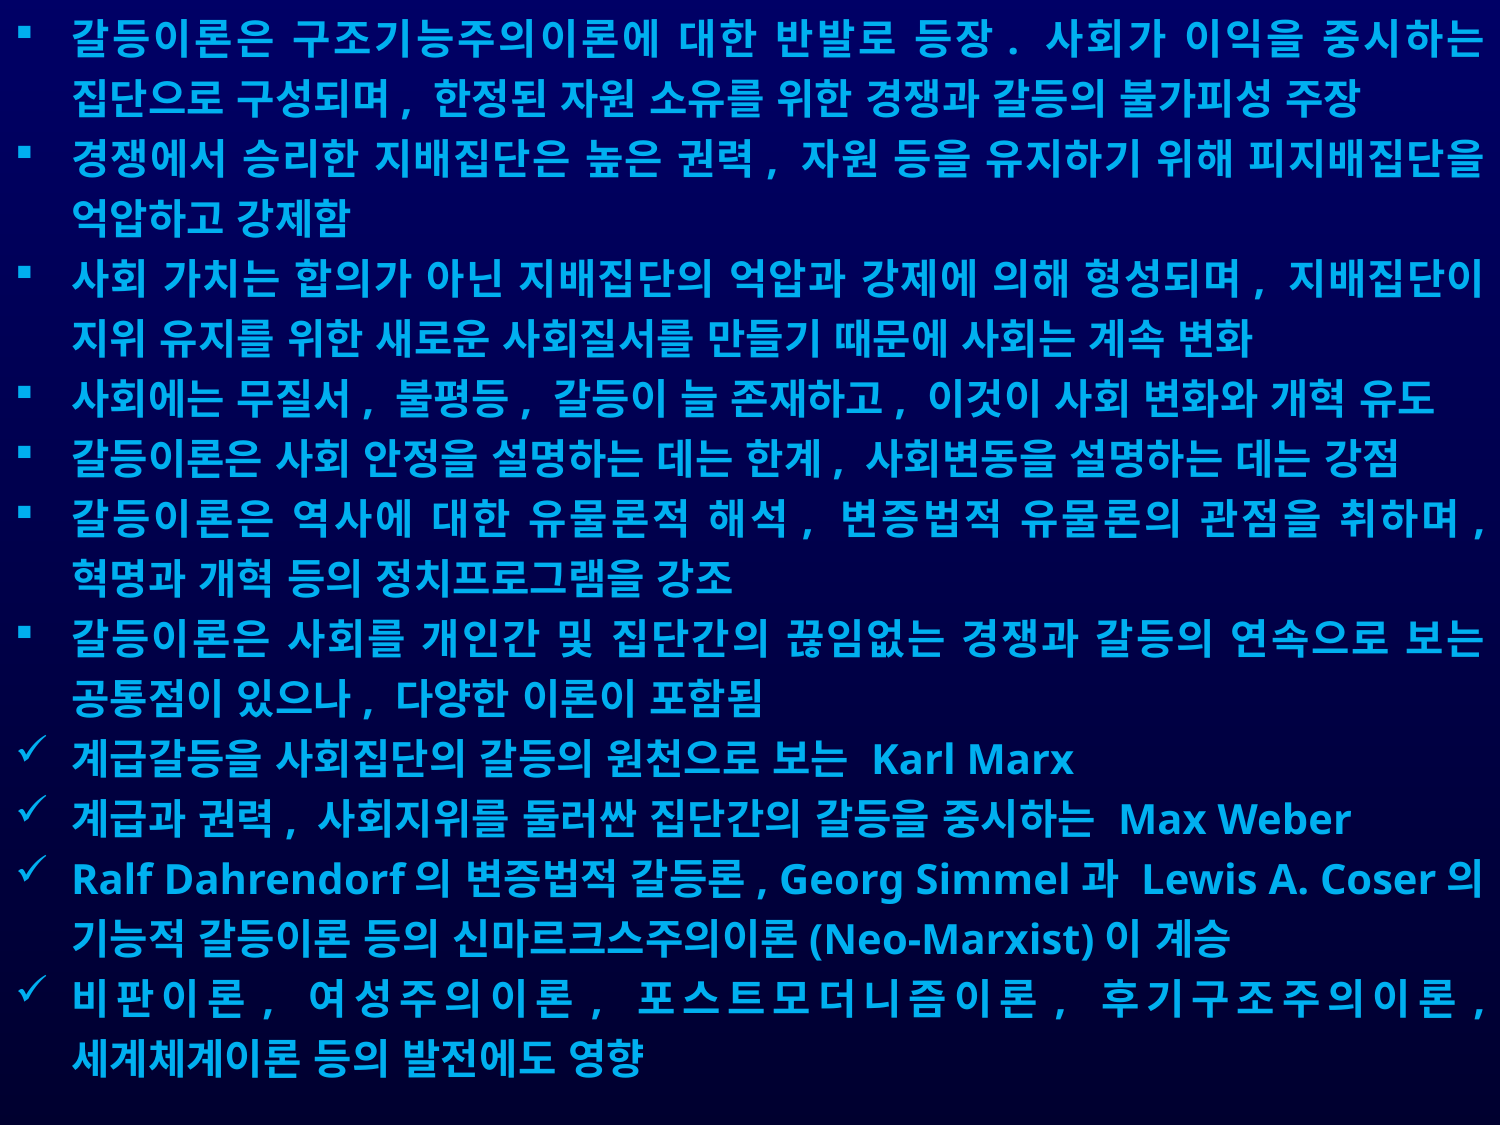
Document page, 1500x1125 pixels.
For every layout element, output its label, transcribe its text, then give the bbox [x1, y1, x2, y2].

text_box 갈등이론은 구조기능주의이론에 대한 반발로 등장. 사회가 이익을 중시하는 집단으로 구성되며, 한정된 자원 소유를 위한 경쟁과 갈등의 불가피성 주장 경쟁에서 승리한 지배집단은 높은 권력, 자원 등을 유지하기 위해 피지배집단을 억압하고 강제함 사회 가치는 합의가 아닌 지배집단의 억압과 강제에 의해 형성되며, 지배집단이 지위 유지를 위한 새로운 사회질서를 만들기 때문에 사회는 계속 변화 사회에는 무질서, 불평등, 갈등이 늘 존재하고, 이것이 사회 변화와 개혁 유도 갈등이론은 사회 안정을 설명하는 데는 한계, 사회변동을 설명하는 데는 강점 갈등이론은 역사에 대한 유물론적 해석, 변증법적 유물론의 관점을 취하며, 혁명과 개혁 등의 정치프로그램을 강조 갈등이론은 사회를 개인간 및 집단간의 끊임없는 경쟁과 갈등의 연속으로 보는 공통점이 있으나, 다양한 이론이 포함됨 계급갈등을 사회집단의 갈등의 원천으로 보는 Karl Marx 계급과 권력, 사회지위를 둘러싼 집단간의 갈등을 중시하는 Max Weber Ralf Dahrendorf의 변증법적 갈등론, Georg Simmel과 Lewis A. Coser의 기능적 갈등이론 등의 신마르크스주의이론(Neo-Marxist)이 계승 비판이론, 여성주의이론, 포스트모더니즘이론, 후기구조주의이론, 세계체계이론 등의 발전에도 영향 [0, 0, 1500, 1091]
